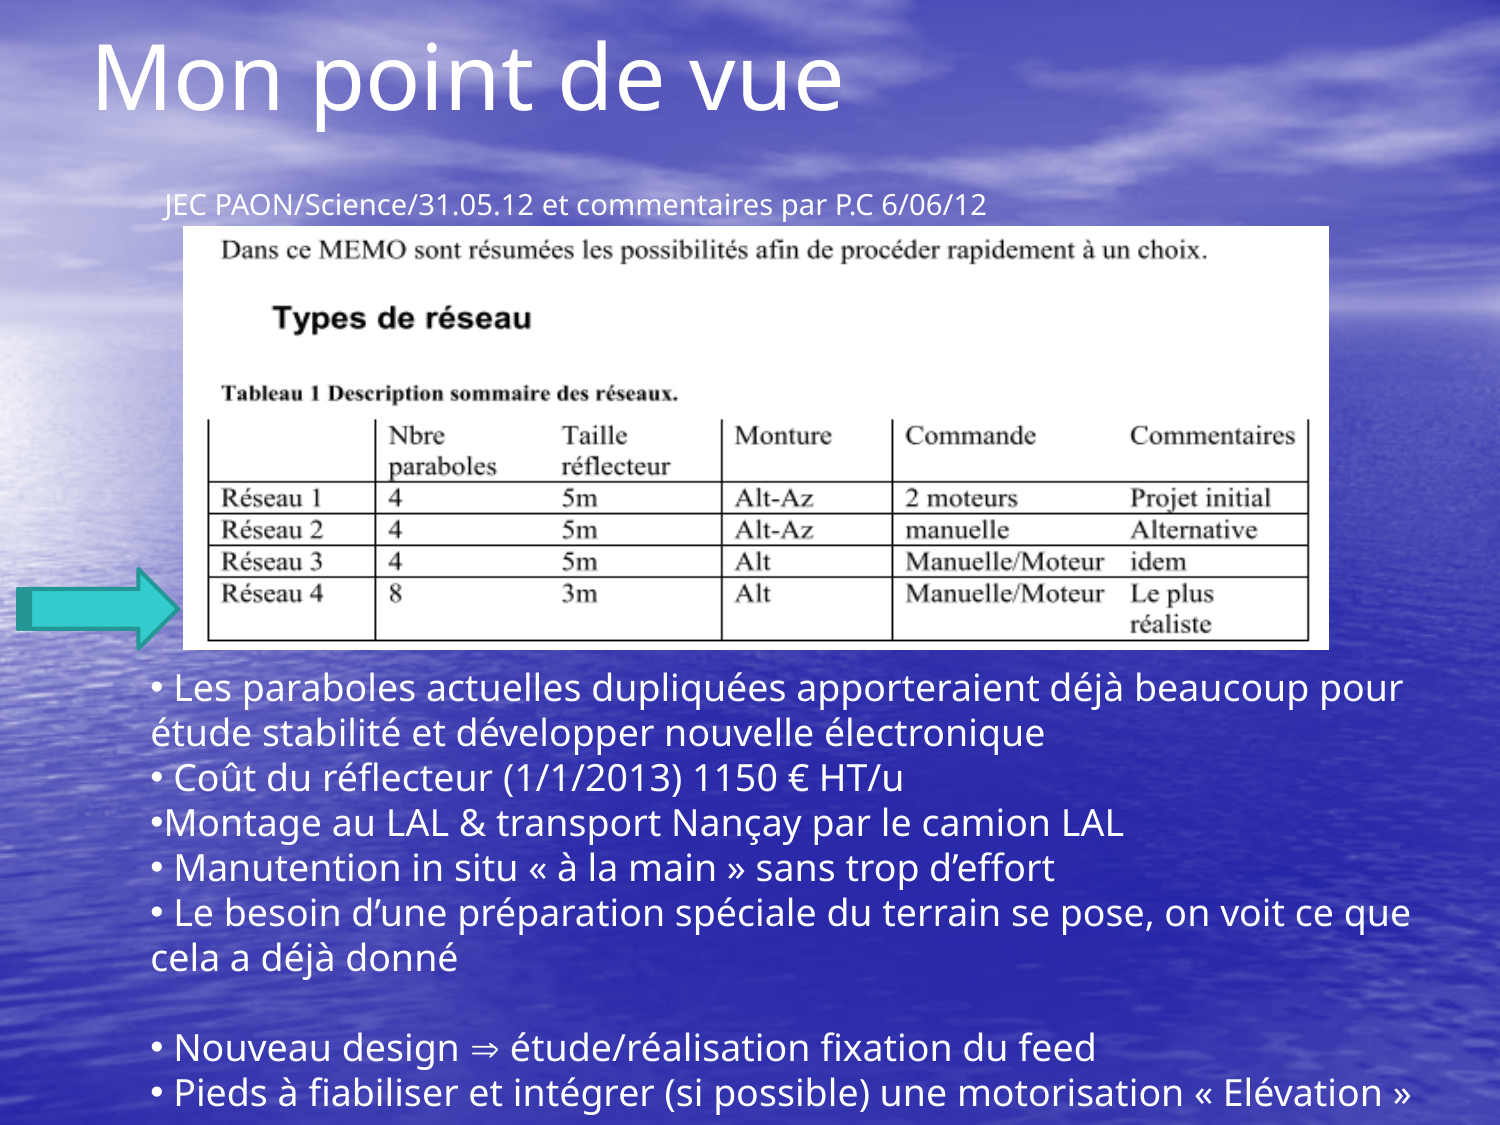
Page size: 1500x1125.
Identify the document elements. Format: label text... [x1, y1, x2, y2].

title Mon point de vue [74, 0, 1426, 188]
text_box [16, 567, 177, 651]
text_box Les paraboles actuelles dupliquées apporteraient déjà beaucoup pour étude stabilité et développer nouvelle électronique Coût du réflecteur (1/1/2013) 1150 € HT/u Montage au LAL & transport Nançay par le camion LAL Manutention in situ « à la main » sans trop d’effort Le besoin d’une préparation spéciale du terrain se pose, on voit ce que cela a déjà donné Nouveau design  étude/réalisation fixation du feed Pieds à fiabiliser et intégrer (si possible) une motorisation « Elévation » [135, 656, 1433, 1122]
text_box JEC PAON/Science/31.05.12 et commentaires par P.C 6/06/12 [149, 179, 1010, 229]
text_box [182, 226, 1329, 650]
